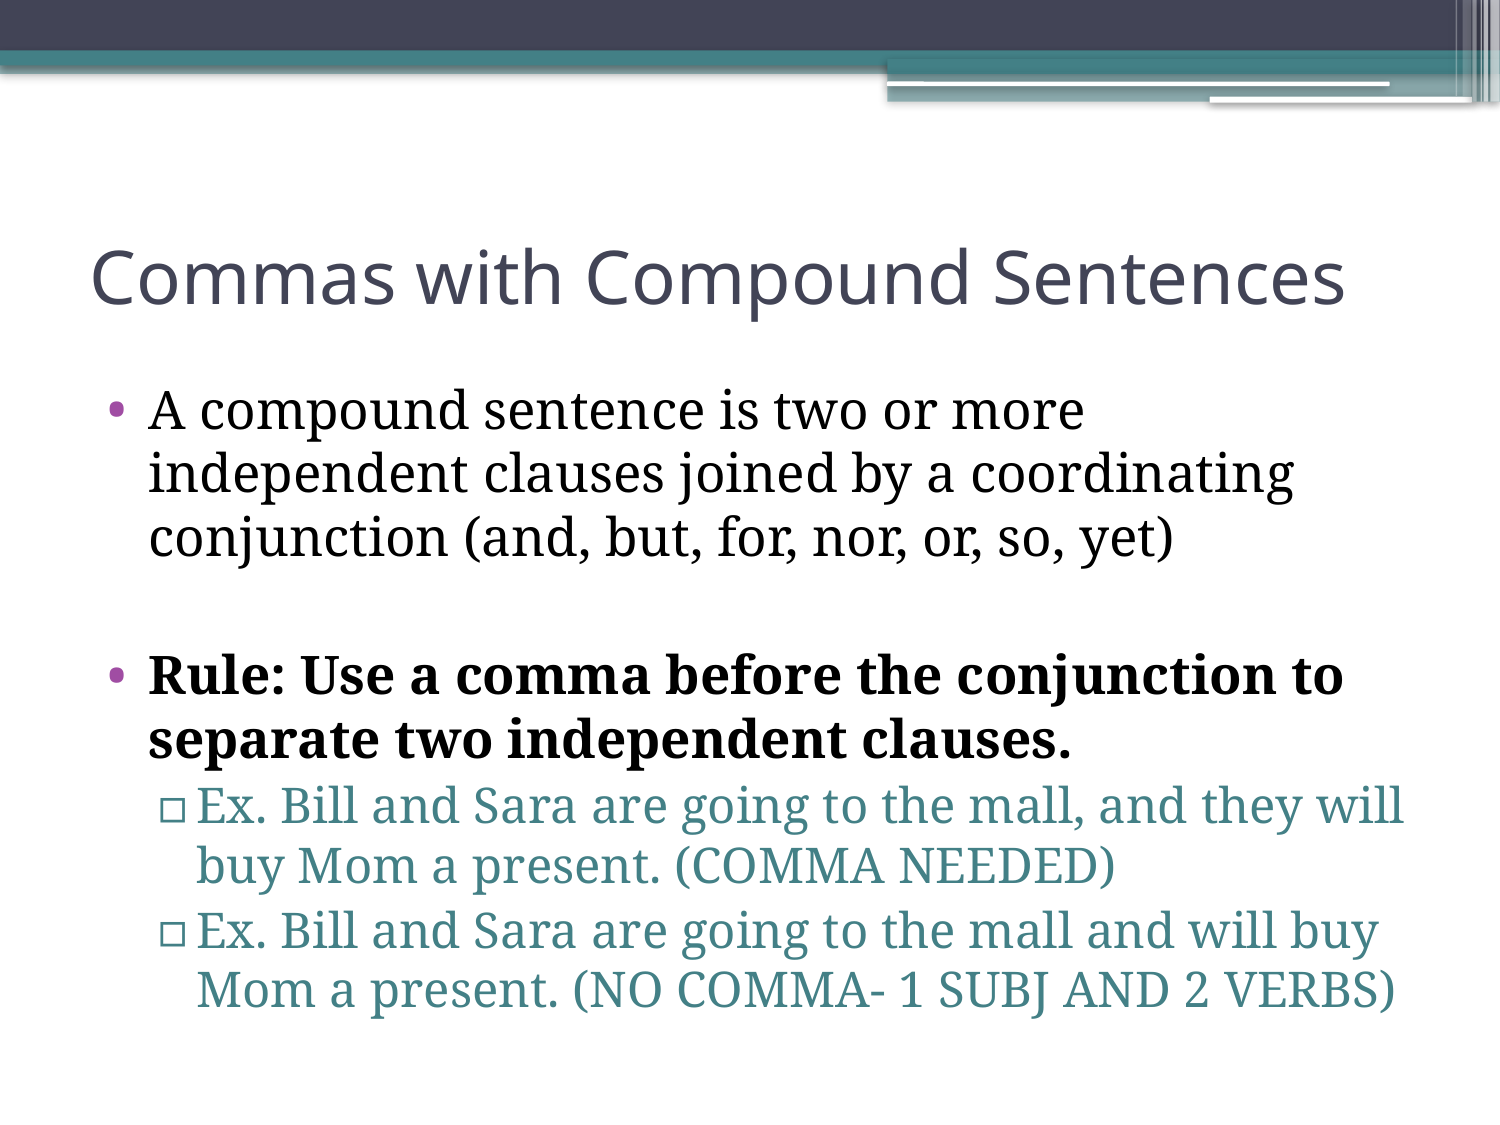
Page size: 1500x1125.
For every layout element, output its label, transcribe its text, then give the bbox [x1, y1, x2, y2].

list A compound sentence is two or more independent clauses joined by a coordinating conjunction (and, but, for, nor, or, so, yet) Rule: Use a comma before the conjunction to separate two independent clauses. Ex. Bill and Sara are going to the mall, and they will buy Mom a present. (COMMA NEEDED) Ex. Bill and Sara are going to the mall and will buy Mom a present. (NO COMMA- 1 SUBJ AND 2 VERBS) [75, 368, 1425, 1079]
title Commas with Compound Sentences [75, 187, 1425, 363]
